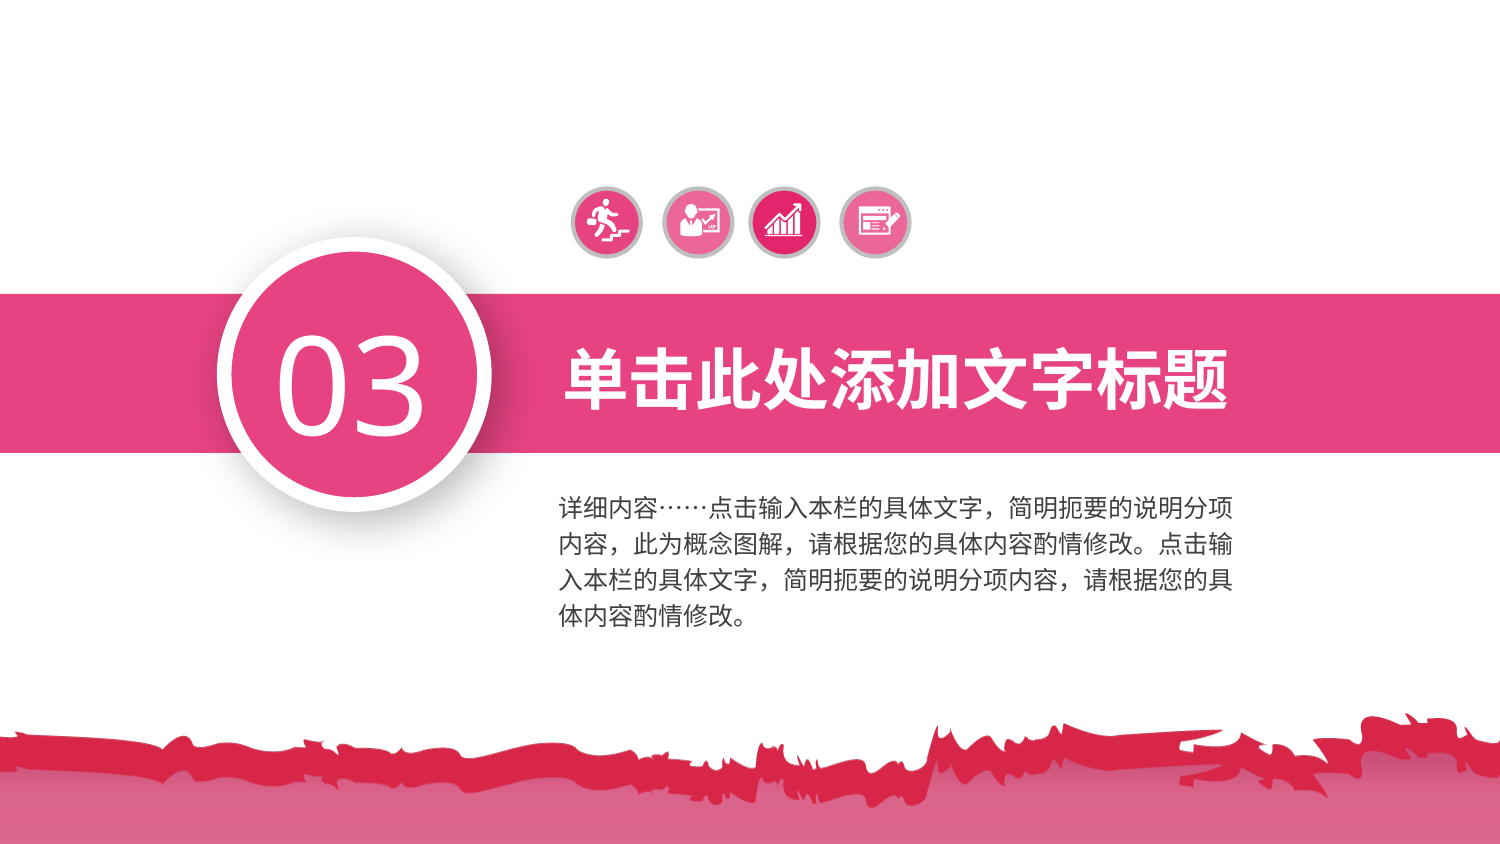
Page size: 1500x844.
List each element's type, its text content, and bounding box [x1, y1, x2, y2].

text_box 详细内容……点击输入本栏的具体文字，简明扼要的说明分项内容，此为概念图解，请根据您的具体内容酌情修改。点击输入本栏的具体文字，简明扼要的说明分项内容，请根据您的具体内容酌情修改。 [547, 481, 1246, 636]
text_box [841, 188, 910, 257]
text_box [572, 188, 641, 257]
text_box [750, 188, 819, 257]
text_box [224, 244, 485, 505]
text_box [499, 293, 1500, 454]
text_box 单击此处添加文字标题 [547, 330, 1246, 426]
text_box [664, 188, 733, 257]
picture [0, 713, 1500, 844]
text_box [0, 293, 224, 454]
